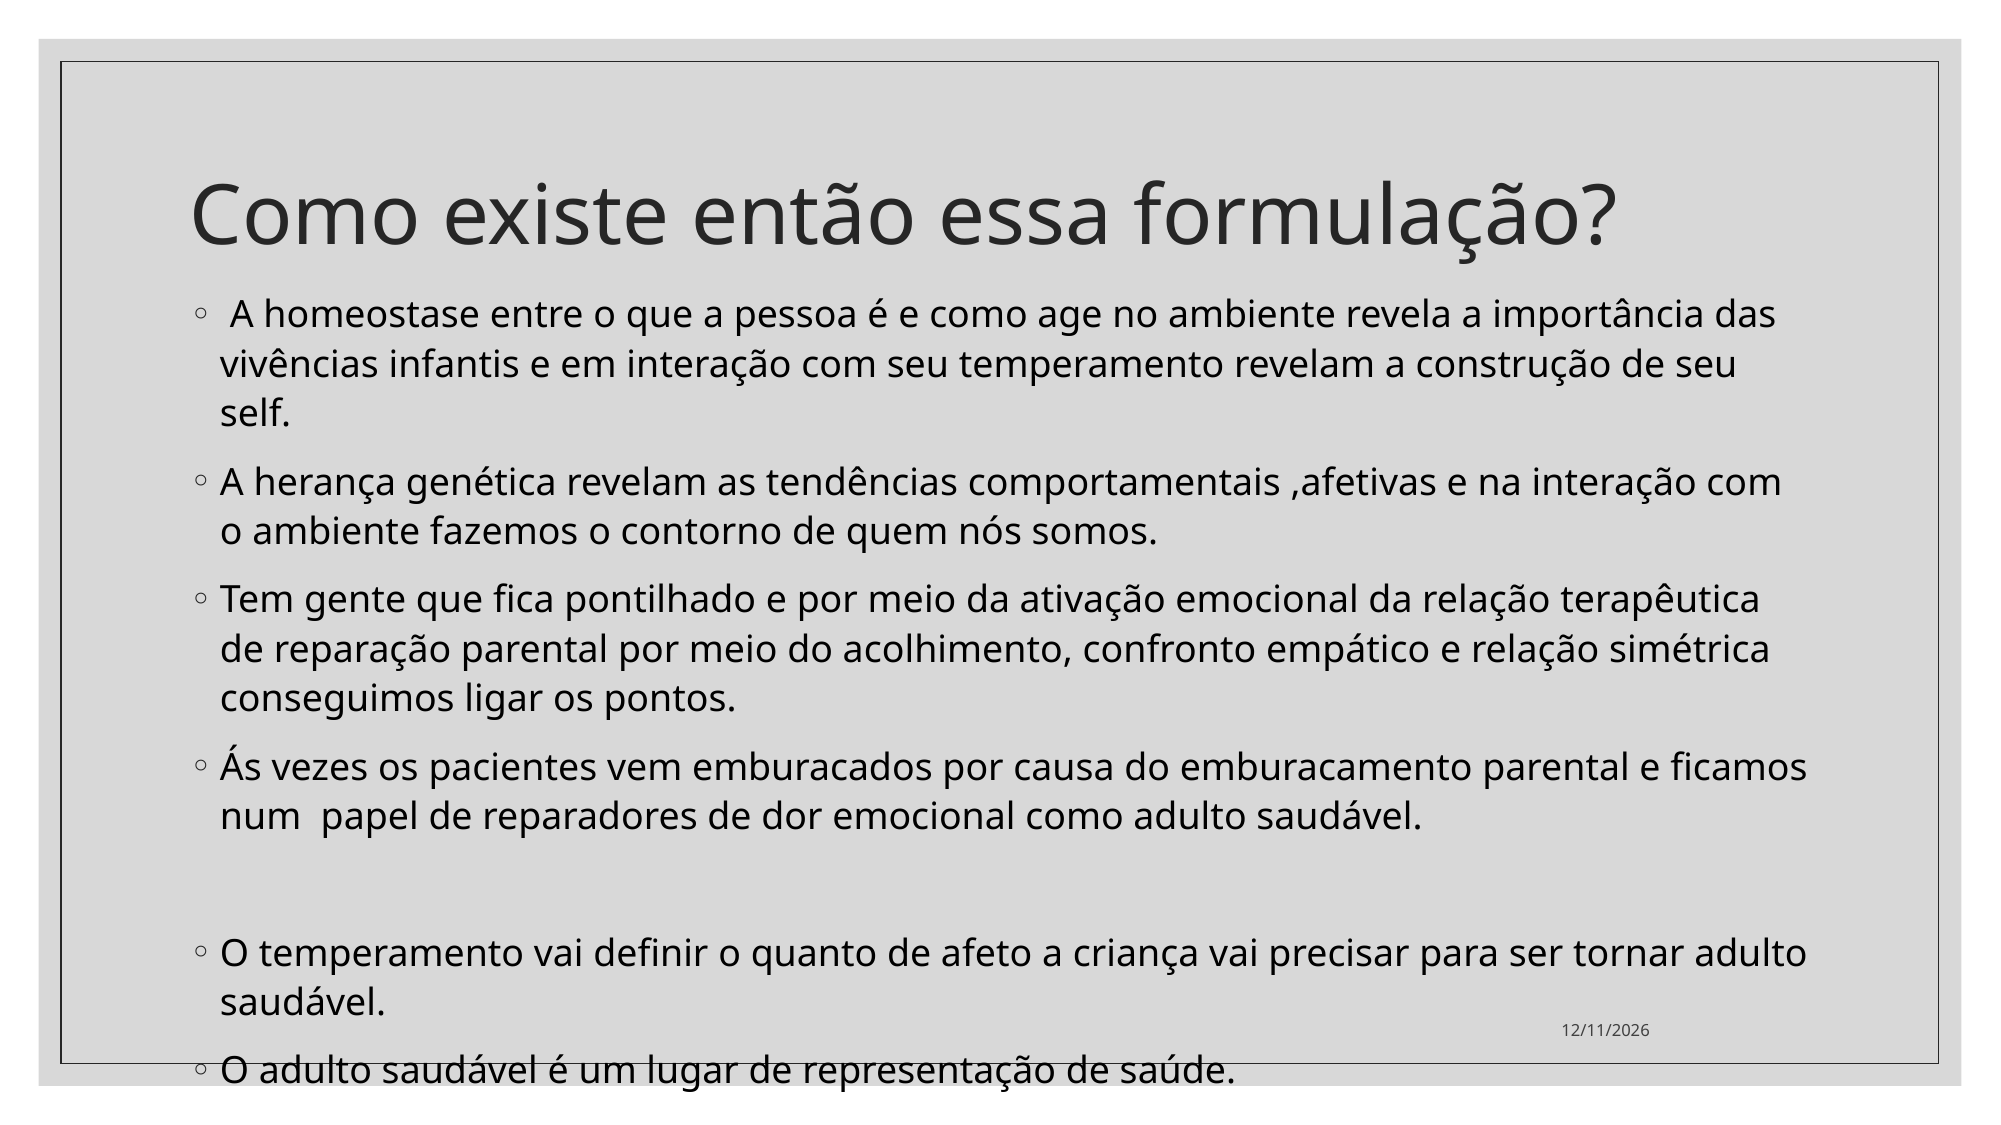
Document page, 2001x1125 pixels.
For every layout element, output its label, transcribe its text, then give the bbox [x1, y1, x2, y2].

list A homeostase entre o que a pessoa é e como age no ambiente revela a importância das vivências infantis e em interação com seu temperamento revelam a construção de seu self. A herança genética revelam as tendências comportamentais ,afetivas e na interação com o ambiente fazemos o contorno de quem nós somos. Tem gente que fica pontilhado e por meio da ativação emocional da relação terapêutica de reparação parental por meio do acolhimento, confronto empático e relação simétrica conseguimos ligar os pontos. Ás vezes os pacientes vem emburacados por causa do emburacamento parental e ficamos num papel de reparadores de dor emocional como adulto saudável. O temperamento vai definir o quanto de afeto a criança vai precisar para ser tornar adulto saudável. O adulto saudável é um lugar de representação de saúde. [174, 278, 1825, 977]
title Como existe então essa formulação? [174, 105, 1825, 278]
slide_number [1190, 990, 1665, 1050]
